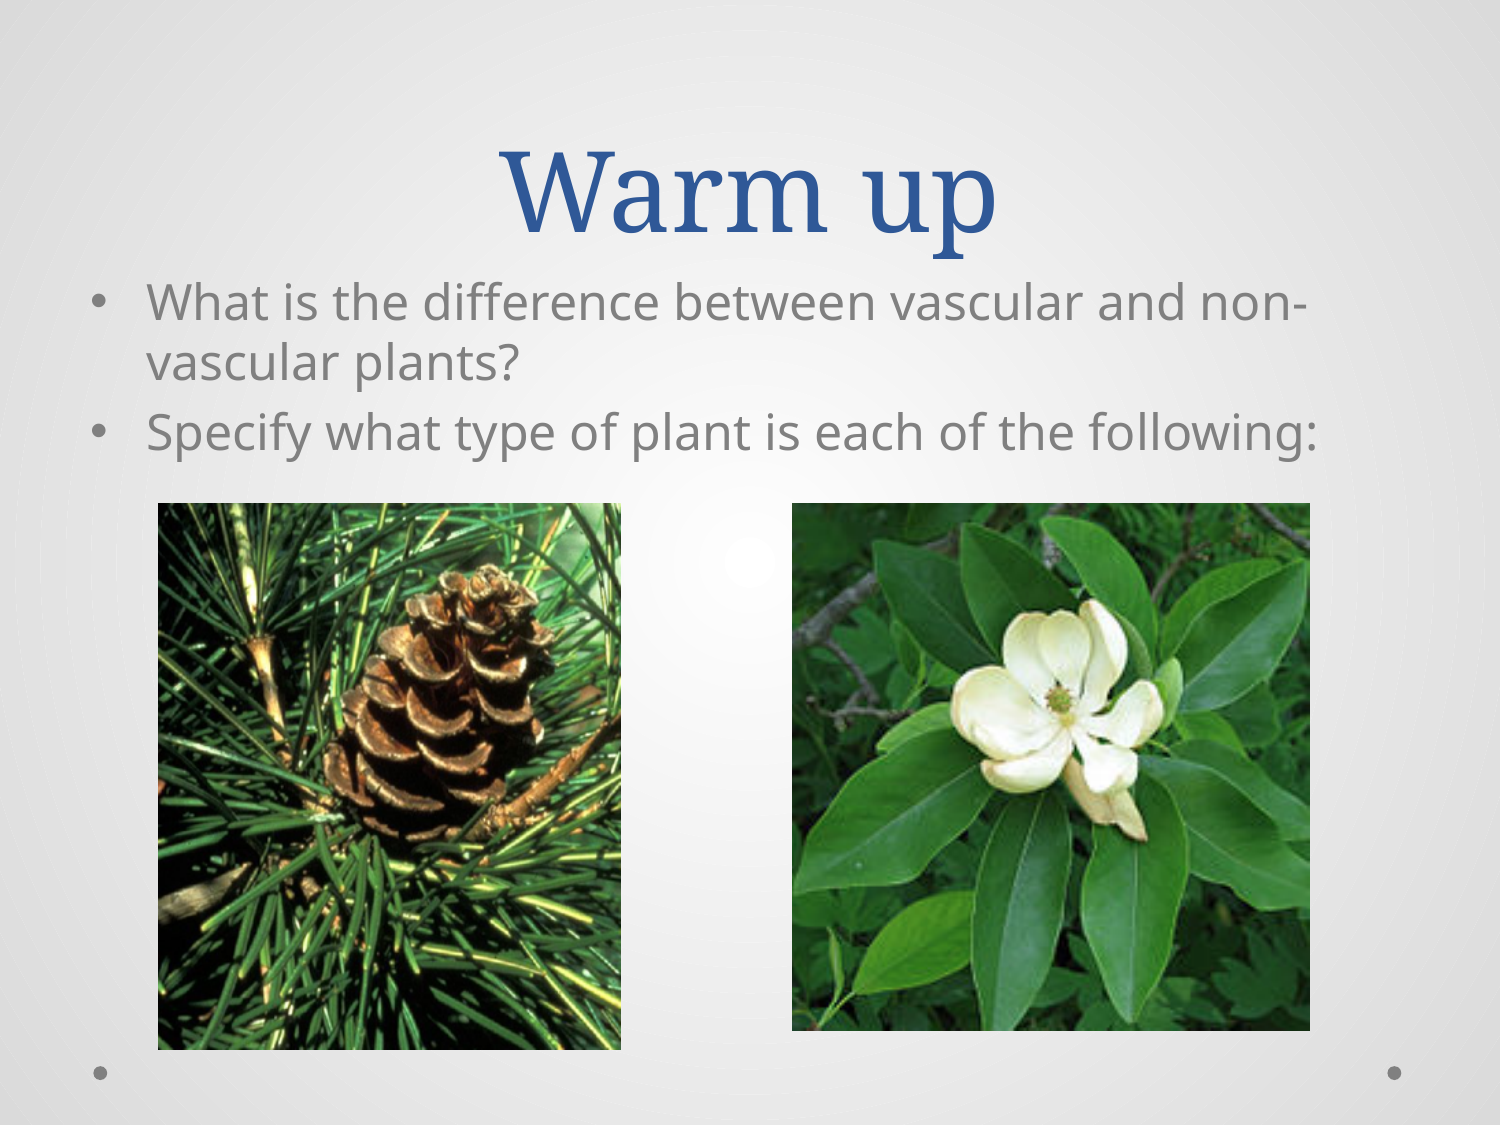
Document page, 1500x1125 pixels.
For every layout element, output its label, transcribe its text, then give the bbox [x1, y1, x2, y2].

title Warm up [75, 0, 1425, 262]
picture [158, 503, 621, 1051]
list What is the difference between vascular and non-vascular plants? Specify what type of plant is each of the following: [75, 262, 1425, 504]
picture [792, 503, 1310, 1031]
